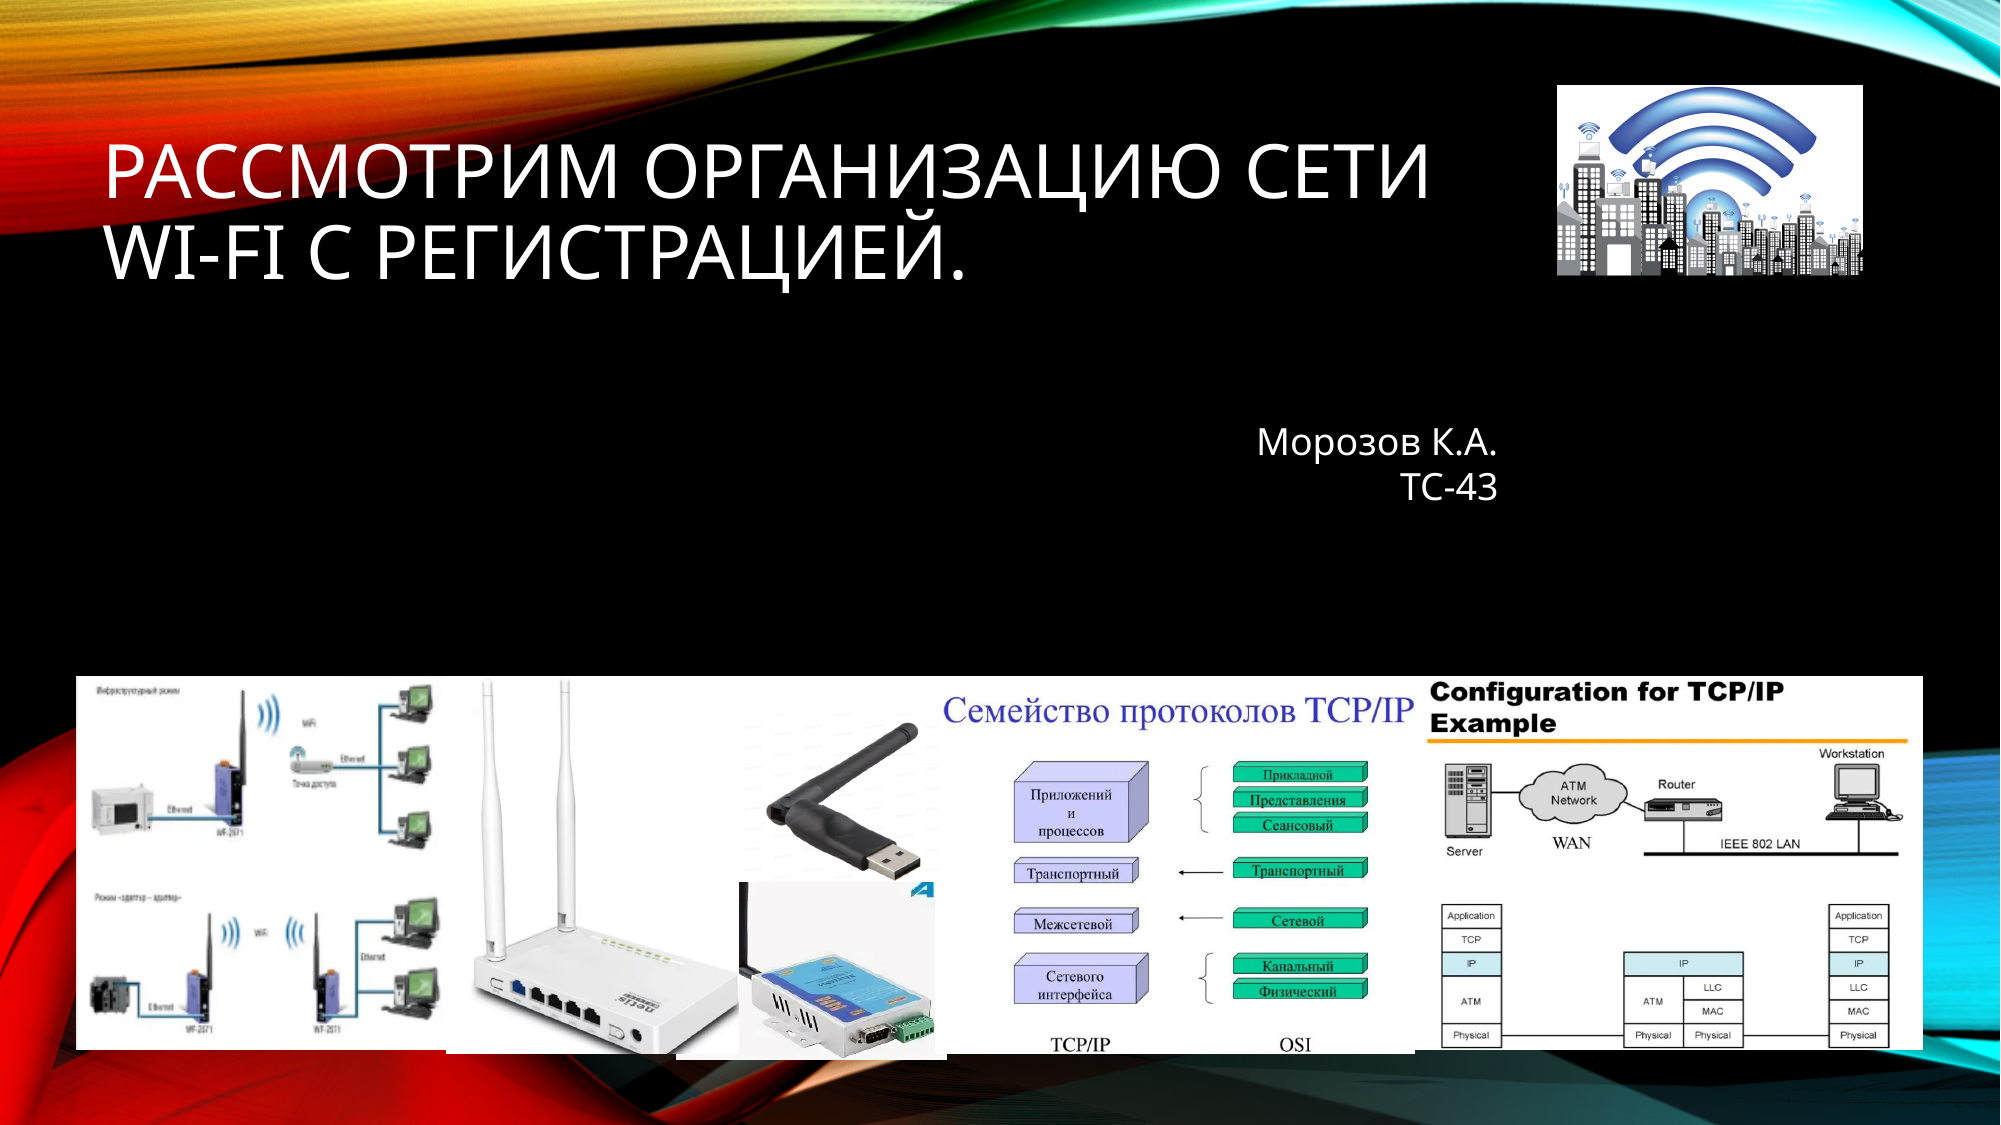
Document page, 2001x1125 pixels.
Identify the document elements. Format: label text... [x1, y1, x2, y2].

picture [0, 0, 2000, 279]
picture [0, 676, 2000, 1125]
title Рассмотрим организацию сети Wi-Fi с регистрацией. [87, 86, 1536, 304]
text_box Морозов К.А. ТС-43 [1241, 410, 1514, 516]
